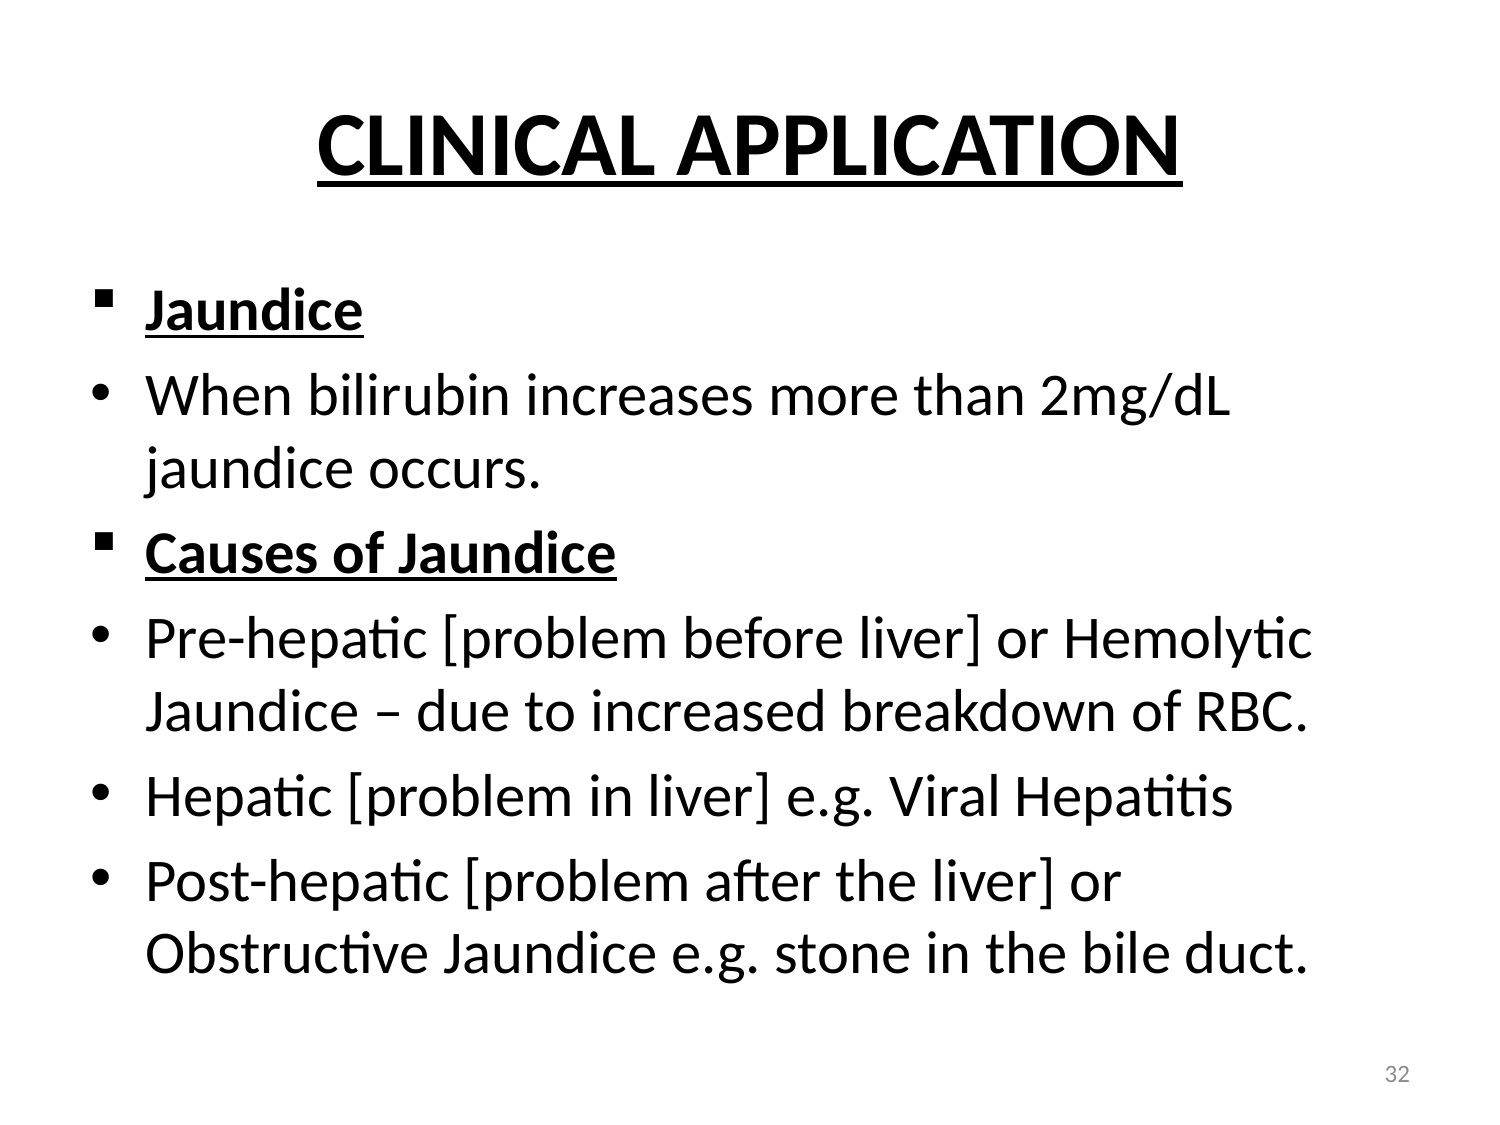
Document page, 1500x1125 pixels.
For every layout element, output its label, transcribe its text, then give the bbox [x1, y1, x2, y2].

list Jaundice When bilirubin increases more than 2mg/dL jaundice occurs. Causes of Jaundice Pre-hepatic [problem before liver] or Hemolytic Jaundice – due to increased breakdown of RBC. Hepatic [problem in liver] e.g. Viral Hepatitis Post-hepatic [problem after the liver] or Obstructive Jaundice e.g. stone in the bile duct. [75, 262, 1425, 1005]
slide_number 32 [1074, 1042, 1425, 1103]
title CLINICAL APPLICATION [75, 45, 1425, 233]
